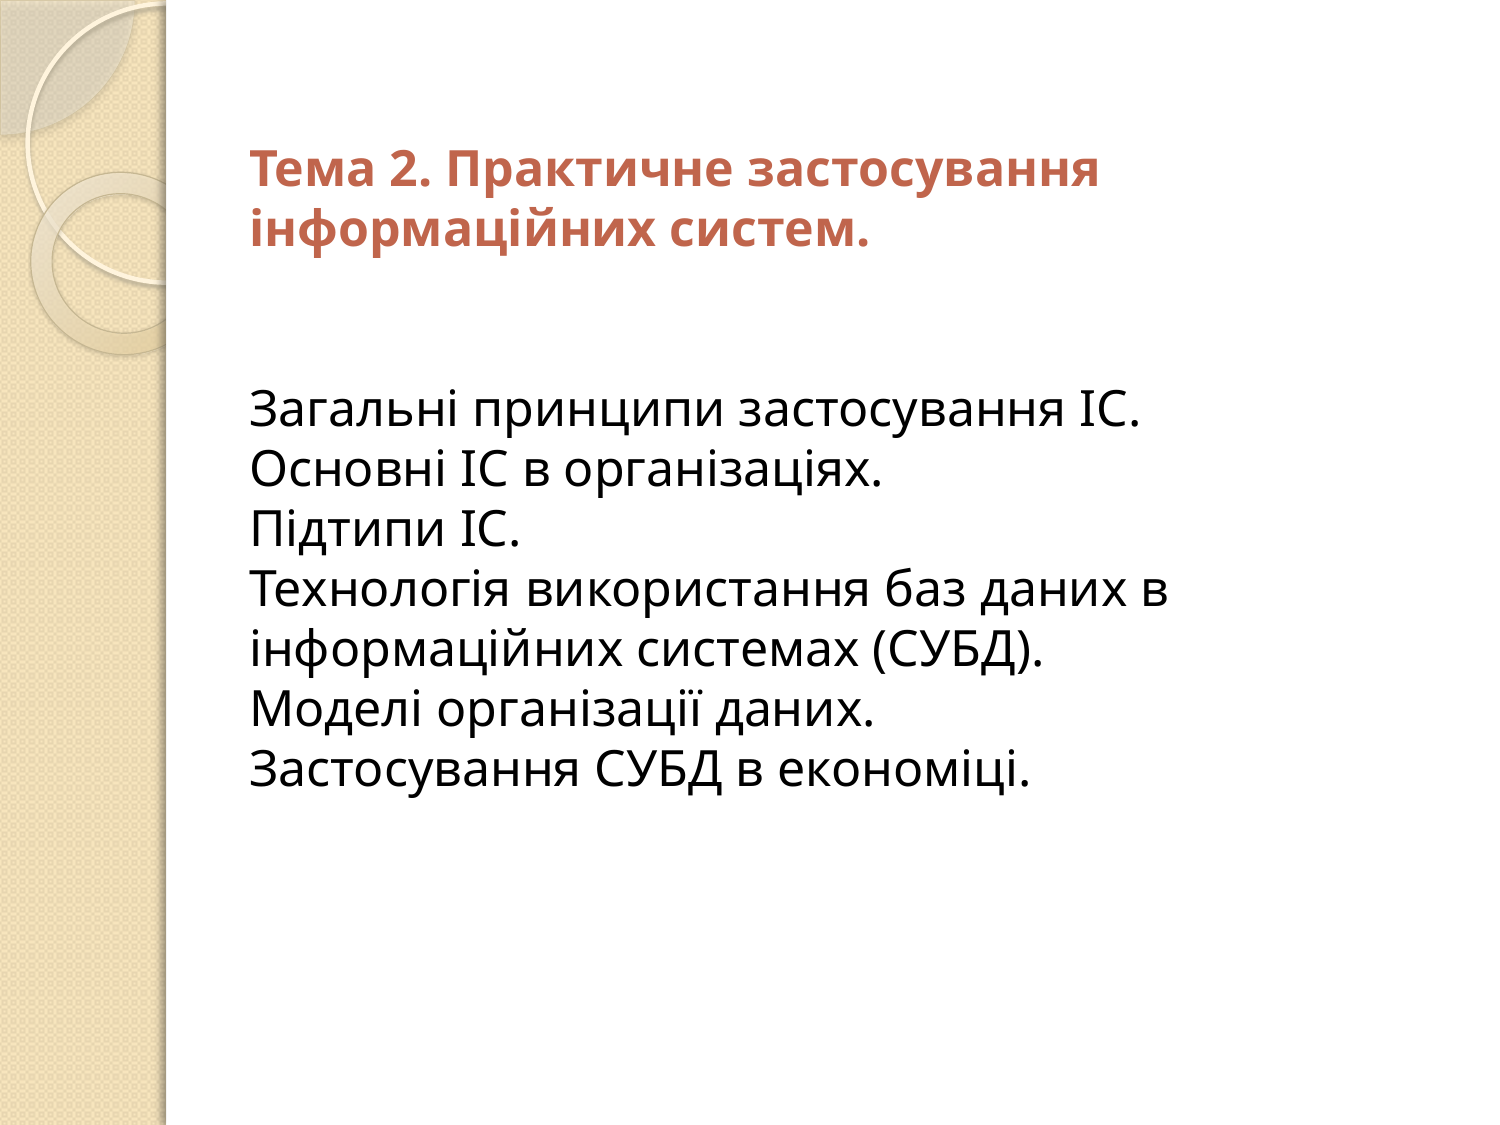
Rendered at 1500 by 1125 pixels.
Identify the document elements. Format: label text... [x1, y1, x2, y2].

text_box Тема 2. Практичне застосування інформаційних систем. Загальні принципи застосування ІС. Основні ІС в організаціях. Підтипи ІС. Технологія використання баз даних в інформаційних системах (СУБД). Моделі організації даних. Застосування СУБД в економіці. [234, 128, 1418, 804]
